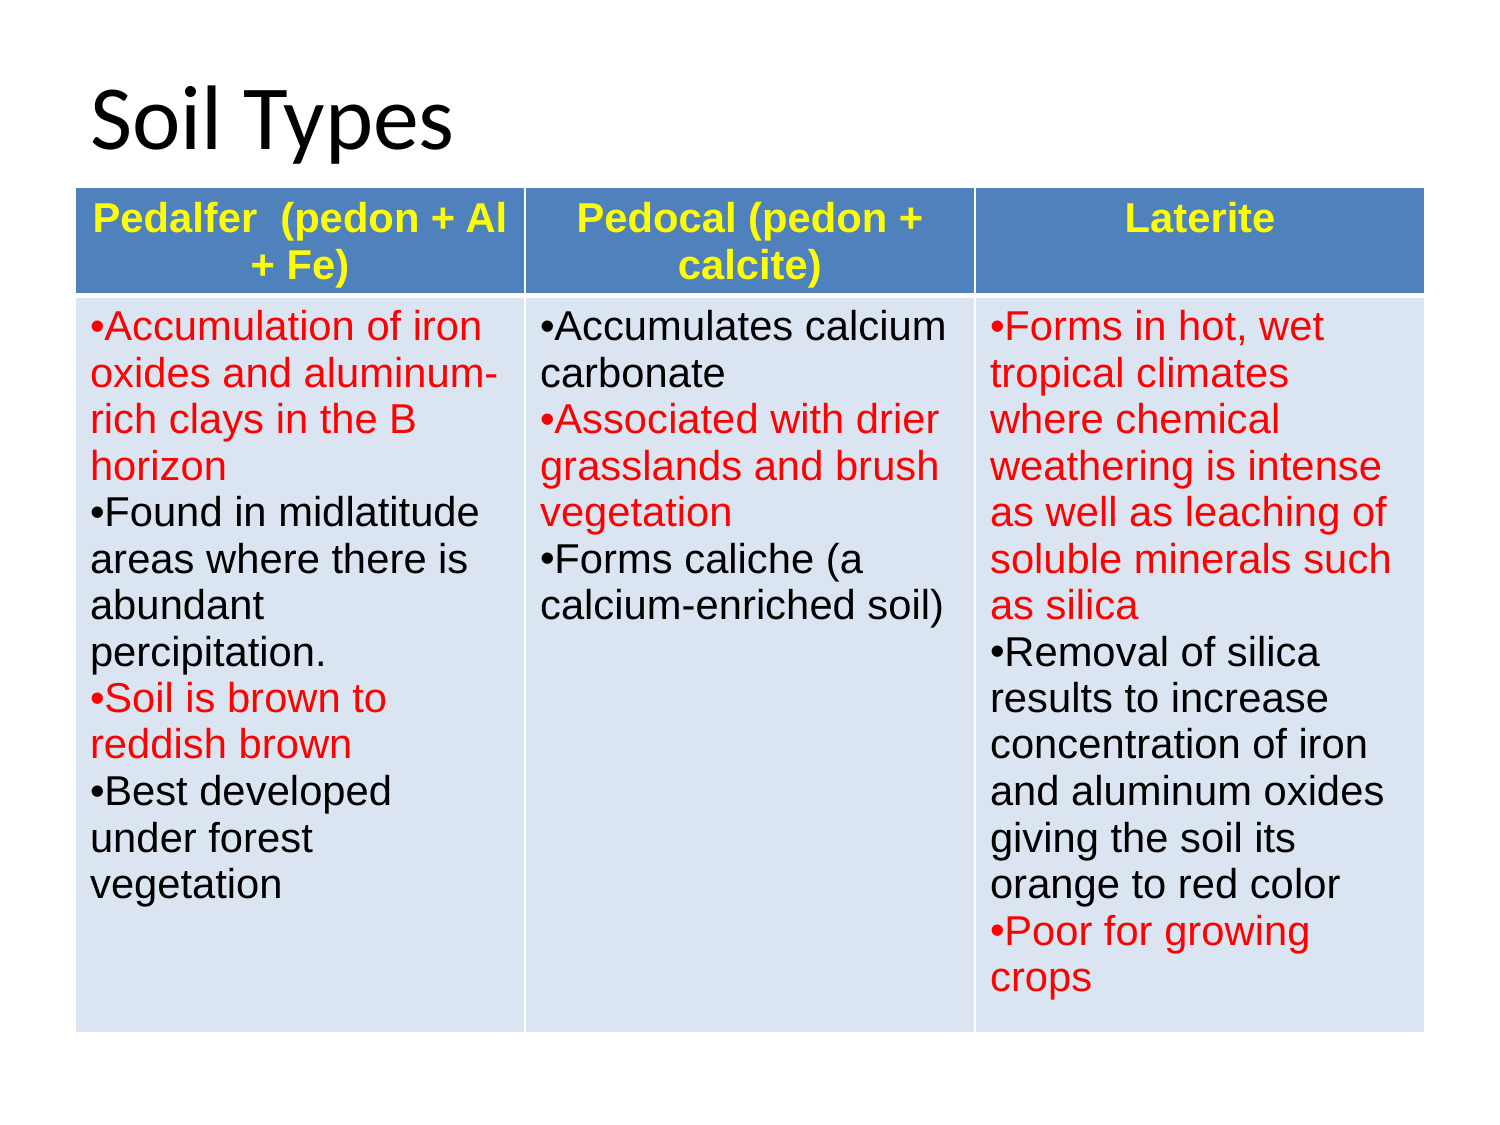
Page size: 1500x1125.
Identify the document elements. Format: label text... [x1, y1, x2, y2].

table_header Laterite [976, 188, 1424, 293]
table_header Pedocal (pedon + calcite) [526, 188, 974, 293]
table_cell Forms in hot, wet tropical climates where chemical weathering is intense as well as leaching of soluble minerals such as silica Removal of silica results to increase concentration of iron and aluminum oxides giving the soil its orange to red color Poor for growing crops [976, 298, 1424, 1032]
table_header Pedalfer (pedon + Al + Fe) [76, 188, 524, 293]
title Soil Types [75, 37, 1425, 187]
table_cell Accumulates calcium carbonate Associated with drier grasslands and brush vegetation Forms caliche (a calcium-enriched soil) [526, 298, 974, 1032]
table_cell Accumulation of iron oxides and aluminum-rich clays in the B horizon Found in midlatitude areas where there is abundant percipitation. Soil is brown to reddish brown Best developed under forest vegetation [76, 298, 524, 1032]
